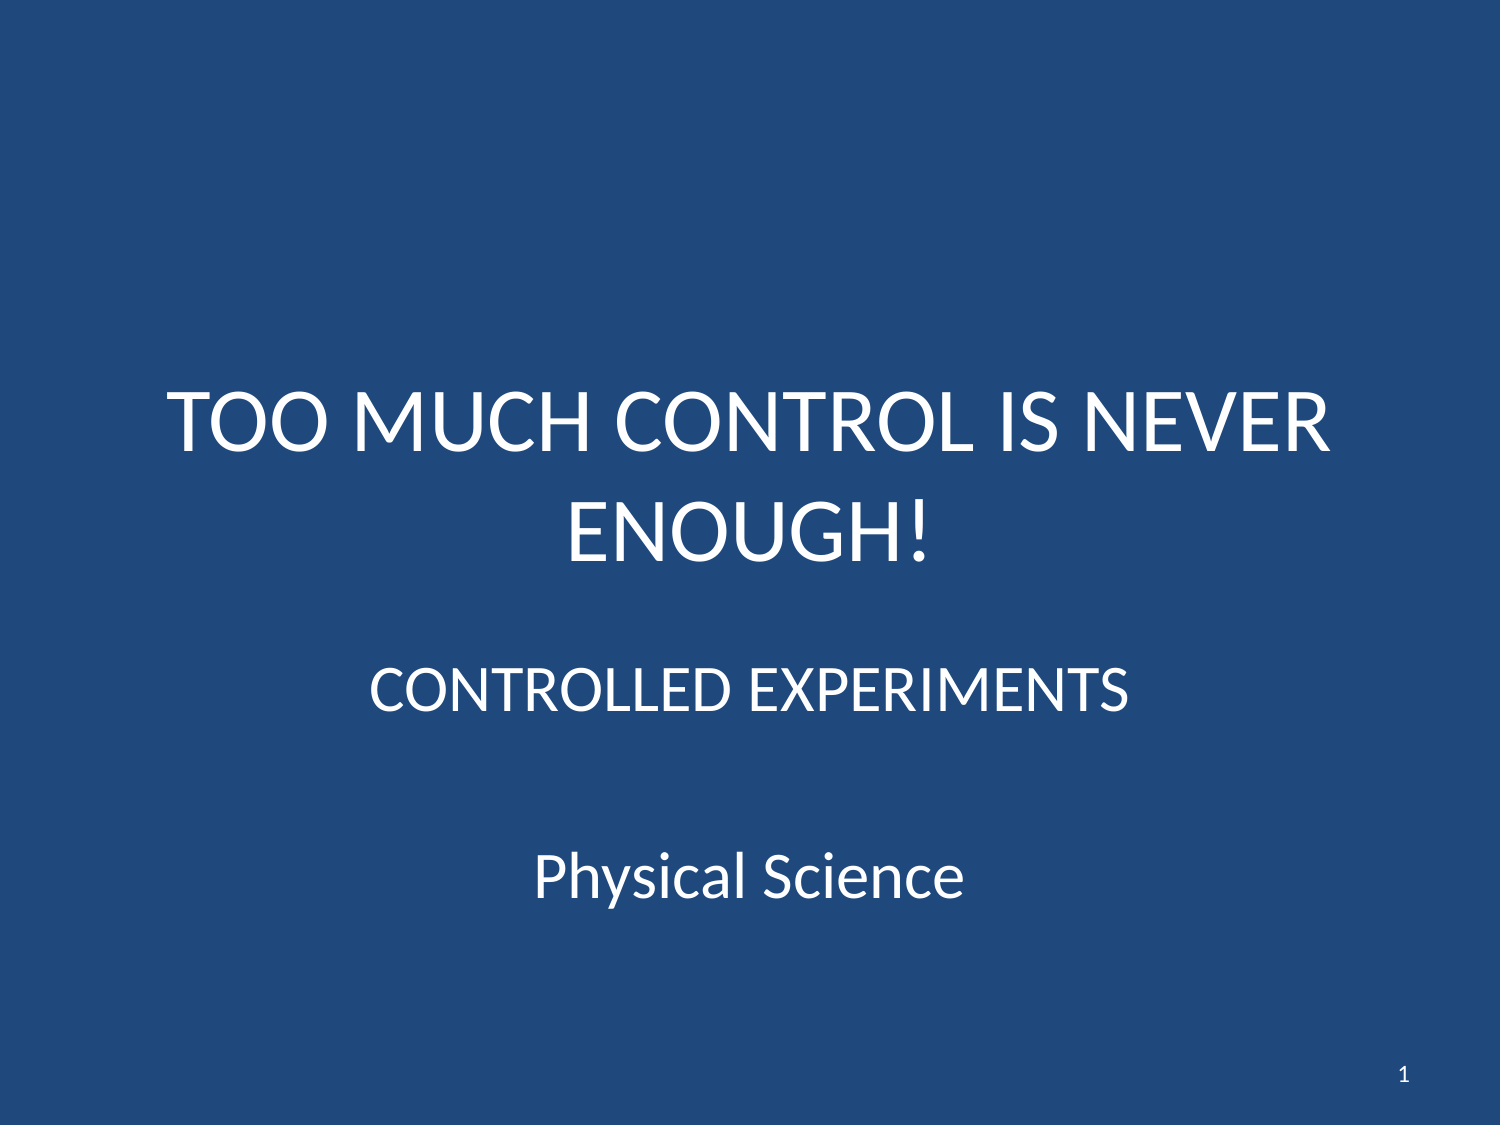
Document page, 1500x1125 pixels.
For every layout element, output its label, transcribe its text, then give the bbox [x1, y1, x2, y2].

title TOO MUCH CONTROL IS NEVER ENOUGH! [112, 349, 1388, 591]
subtitle CONTROLLED EXPERIMENTS Physical Science [224, 637, 1276, 926]
slide_number 1 [1074, 1042, 1425, 1103]
